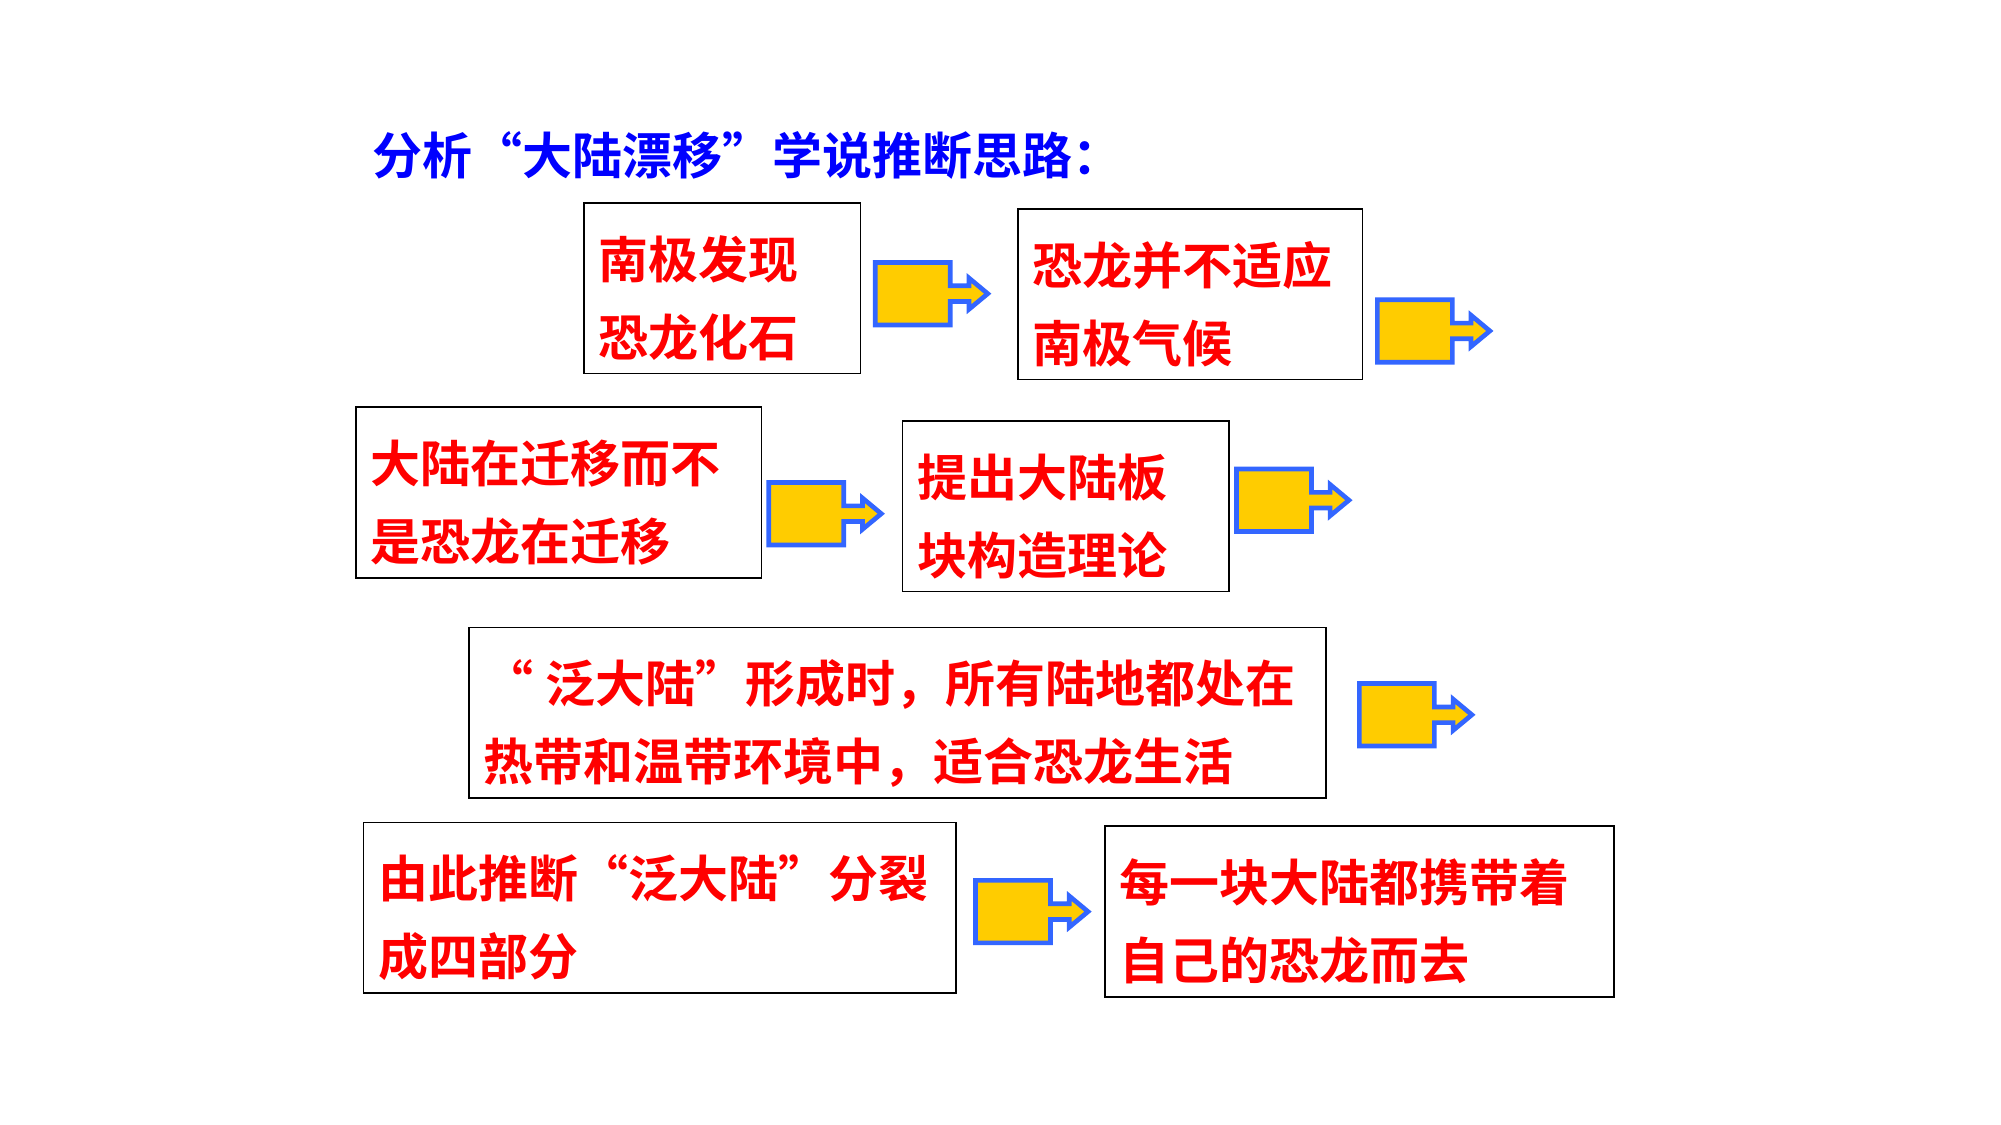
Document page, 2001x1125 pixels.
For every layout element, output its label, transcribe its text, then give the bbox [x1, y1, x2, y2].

text_box [1359, 683, 1472, 747]
text_box [1377, 299, 1490, 363]
text_box “泛大陆”形成时，所有陆地都处在热带和温带环境中，适合恐龙生活 [468, 627, 1326, 799]
text_box 提出大陆板块构造理论 [902, 421, 1230, 592]
text_box [875, 262, 988, 325]
text_box 分析“大陆漂移”学说推断思路： [357, 117, 1571, 193]
text_box 每一块大陆都携带着自己的恐龙而去 [1104, 826, 1614, 997]
text_box [768, 482, 882, 545]
text_box 恐龙并不适应南极气候 [1017, 208, 1363, 380]
text_box 大陆在迁移而不是恐龙在迁移 [355, 407, 762, 578]
text_box 由此推断“泛大陆”分裂成四部分 [363, 822, 956, 993]
text_box 南极发现恐龙化石 [583, 203, 861, 374]
text_box [1236, 468, 1349, 532]
text_box [975, 880, 1089, 943]
